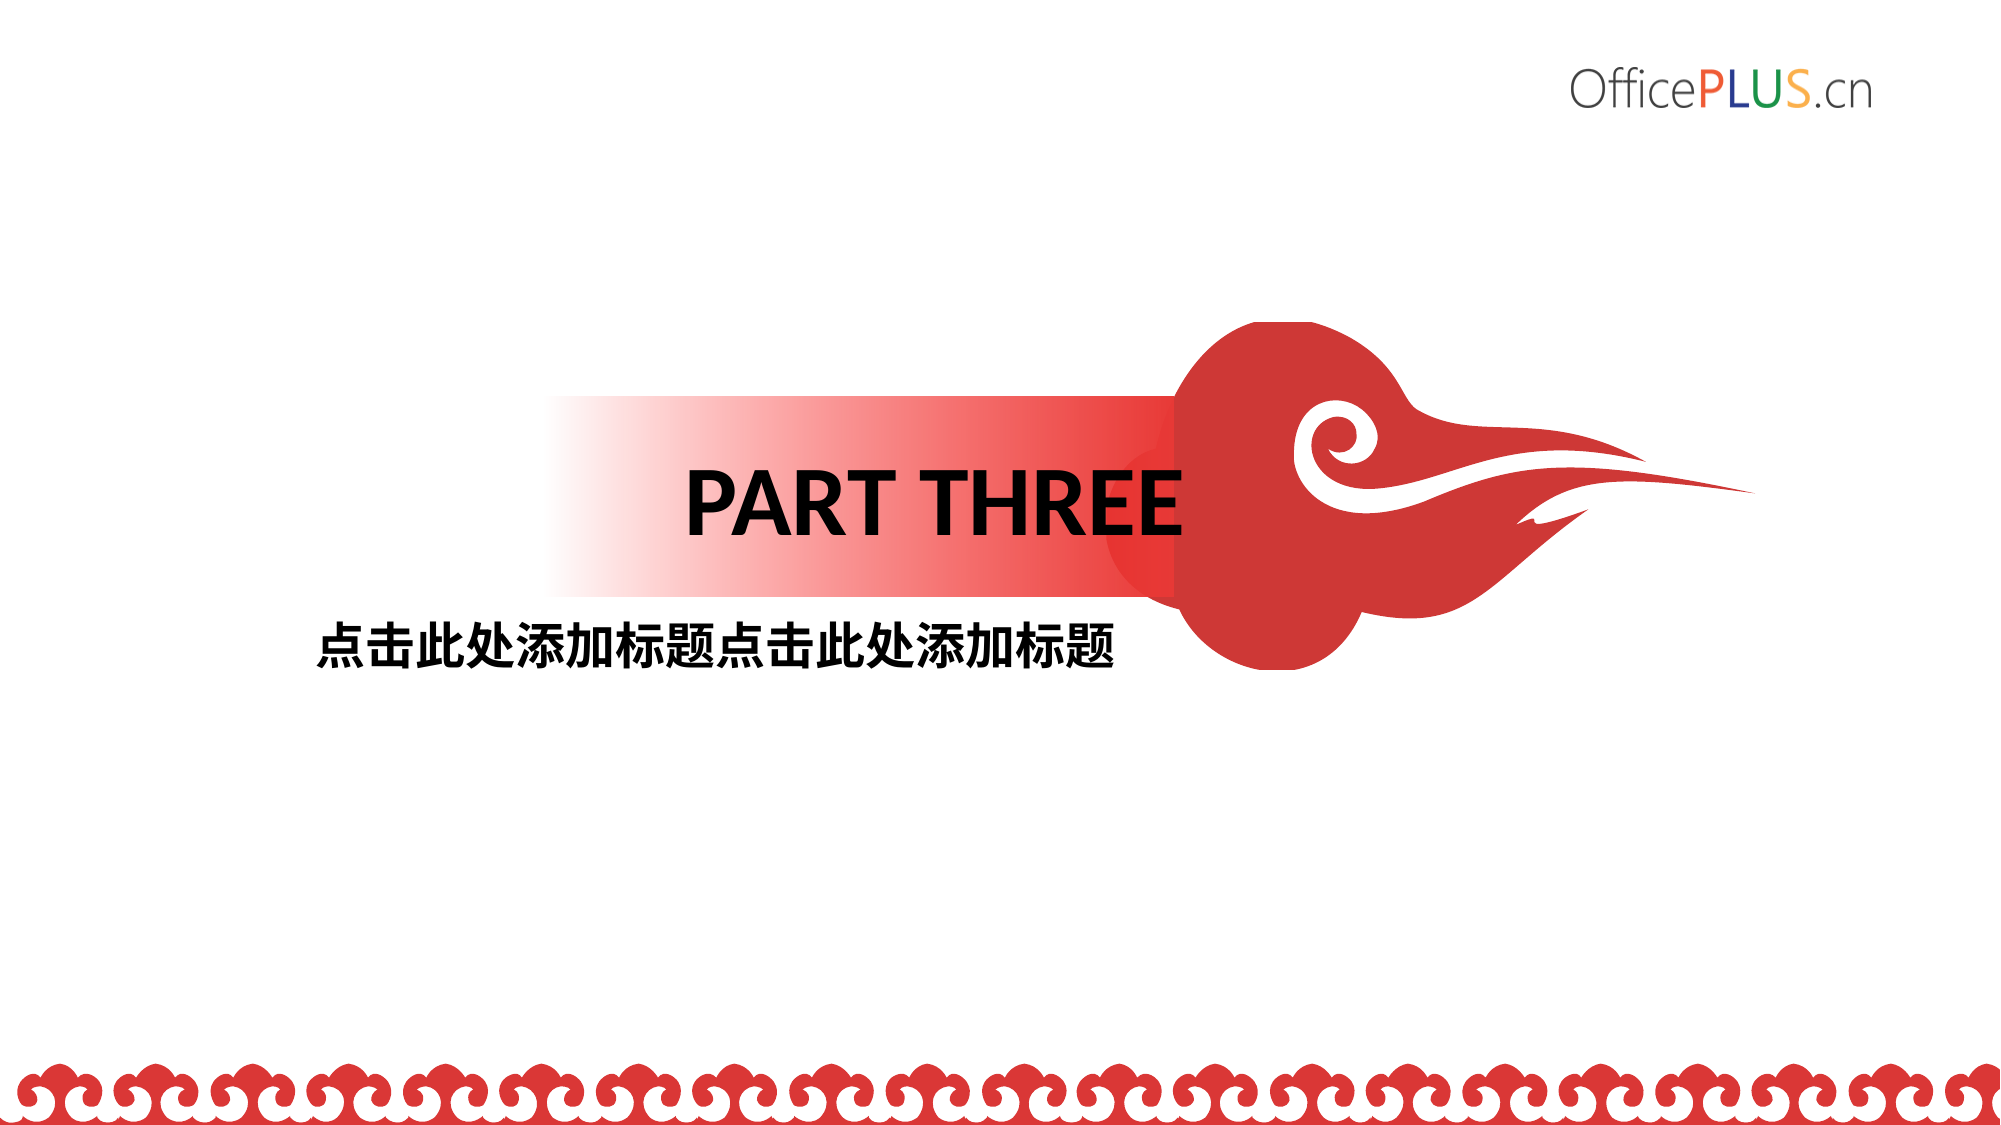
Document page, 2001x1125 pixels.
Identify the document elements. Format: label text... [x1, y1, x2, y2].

text_box PART THREE [670, 428, 1269, 564]
picture [1570, 67, 1871, 108]
text_box 点击此处添加标题点击此处添加标题 [300, 606, 1237, 682]
